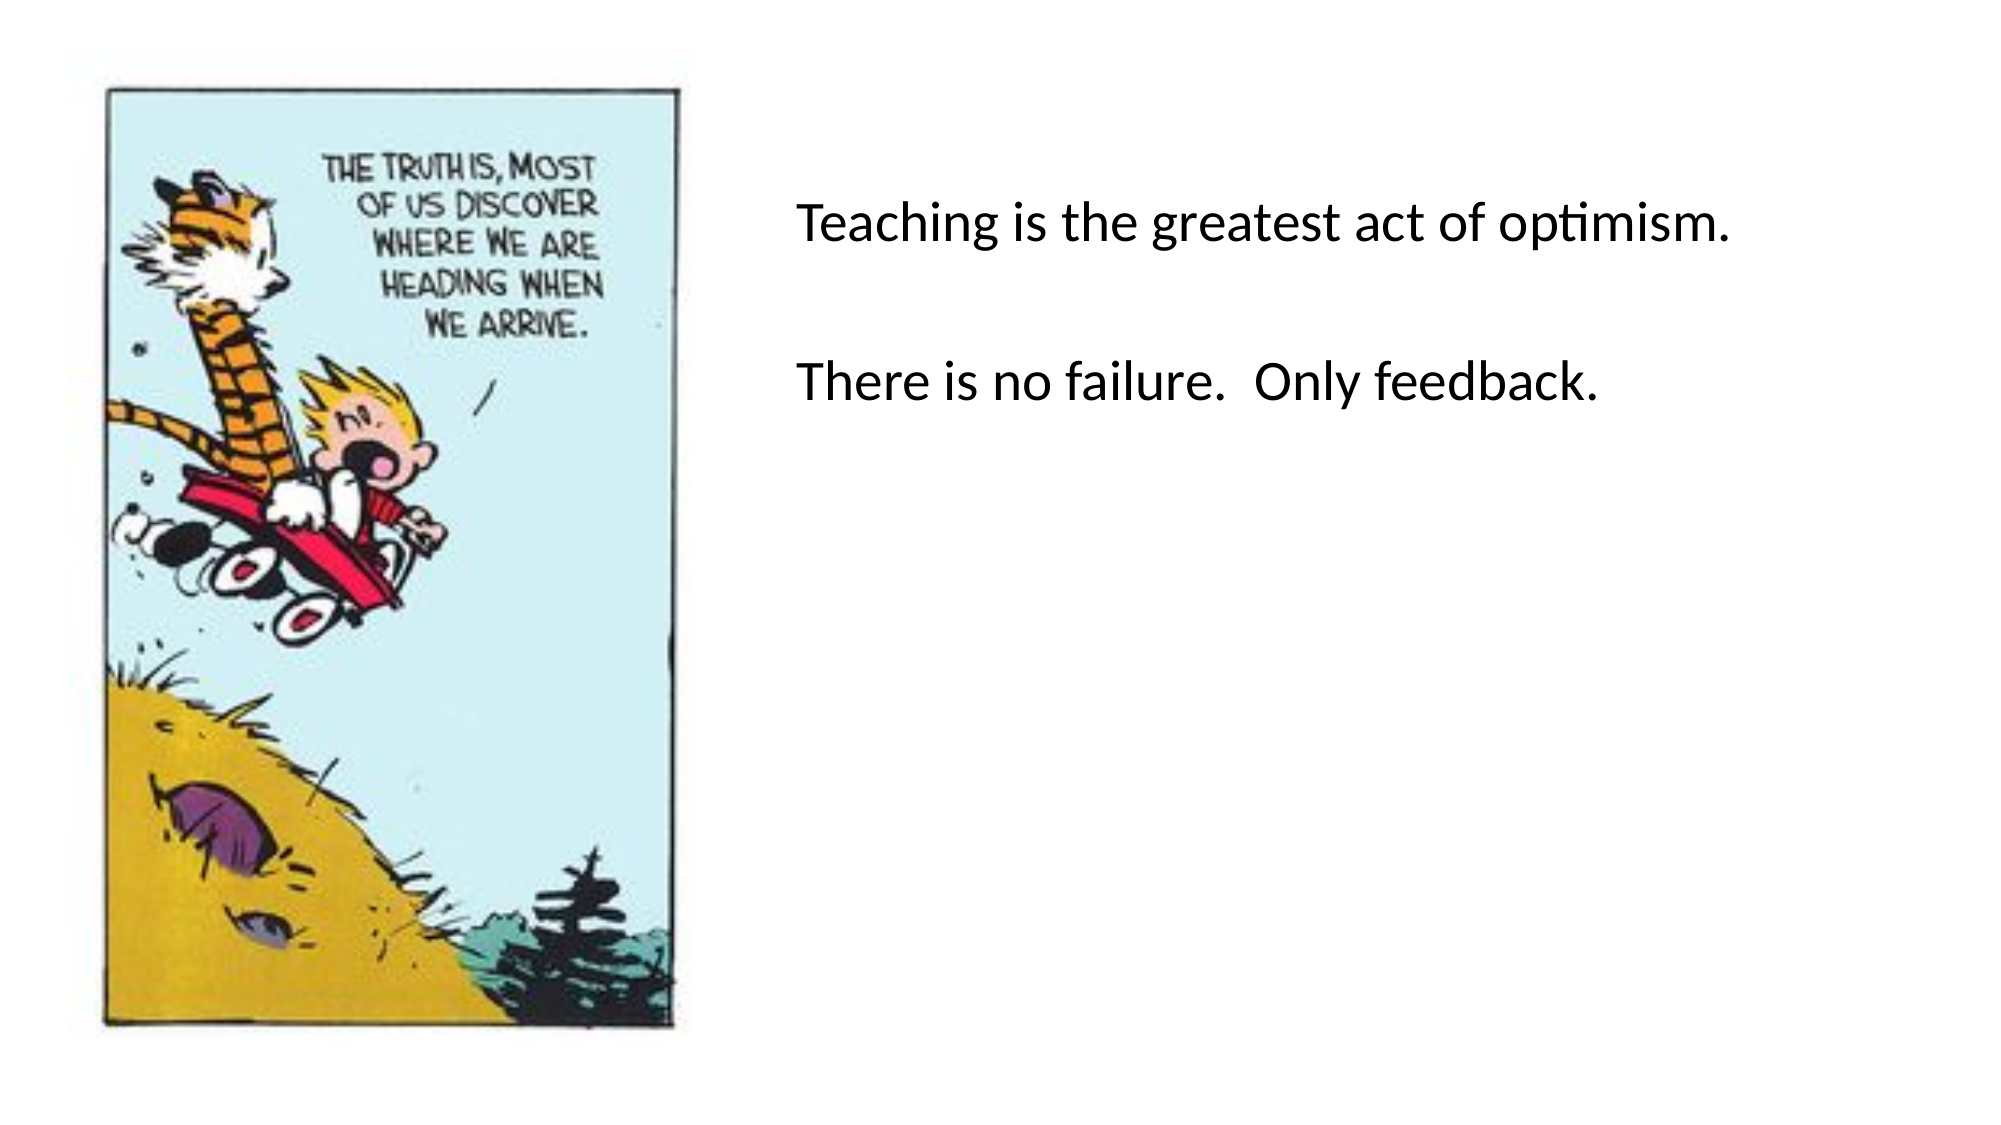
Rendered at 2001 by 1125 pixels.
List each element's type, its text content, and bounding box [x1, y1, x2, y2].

list Teaching is the greatest act of optimism. There is no failure. Only feedback. [782, 97, 2000, 531]
picture [19, 0, 782, 1125]
